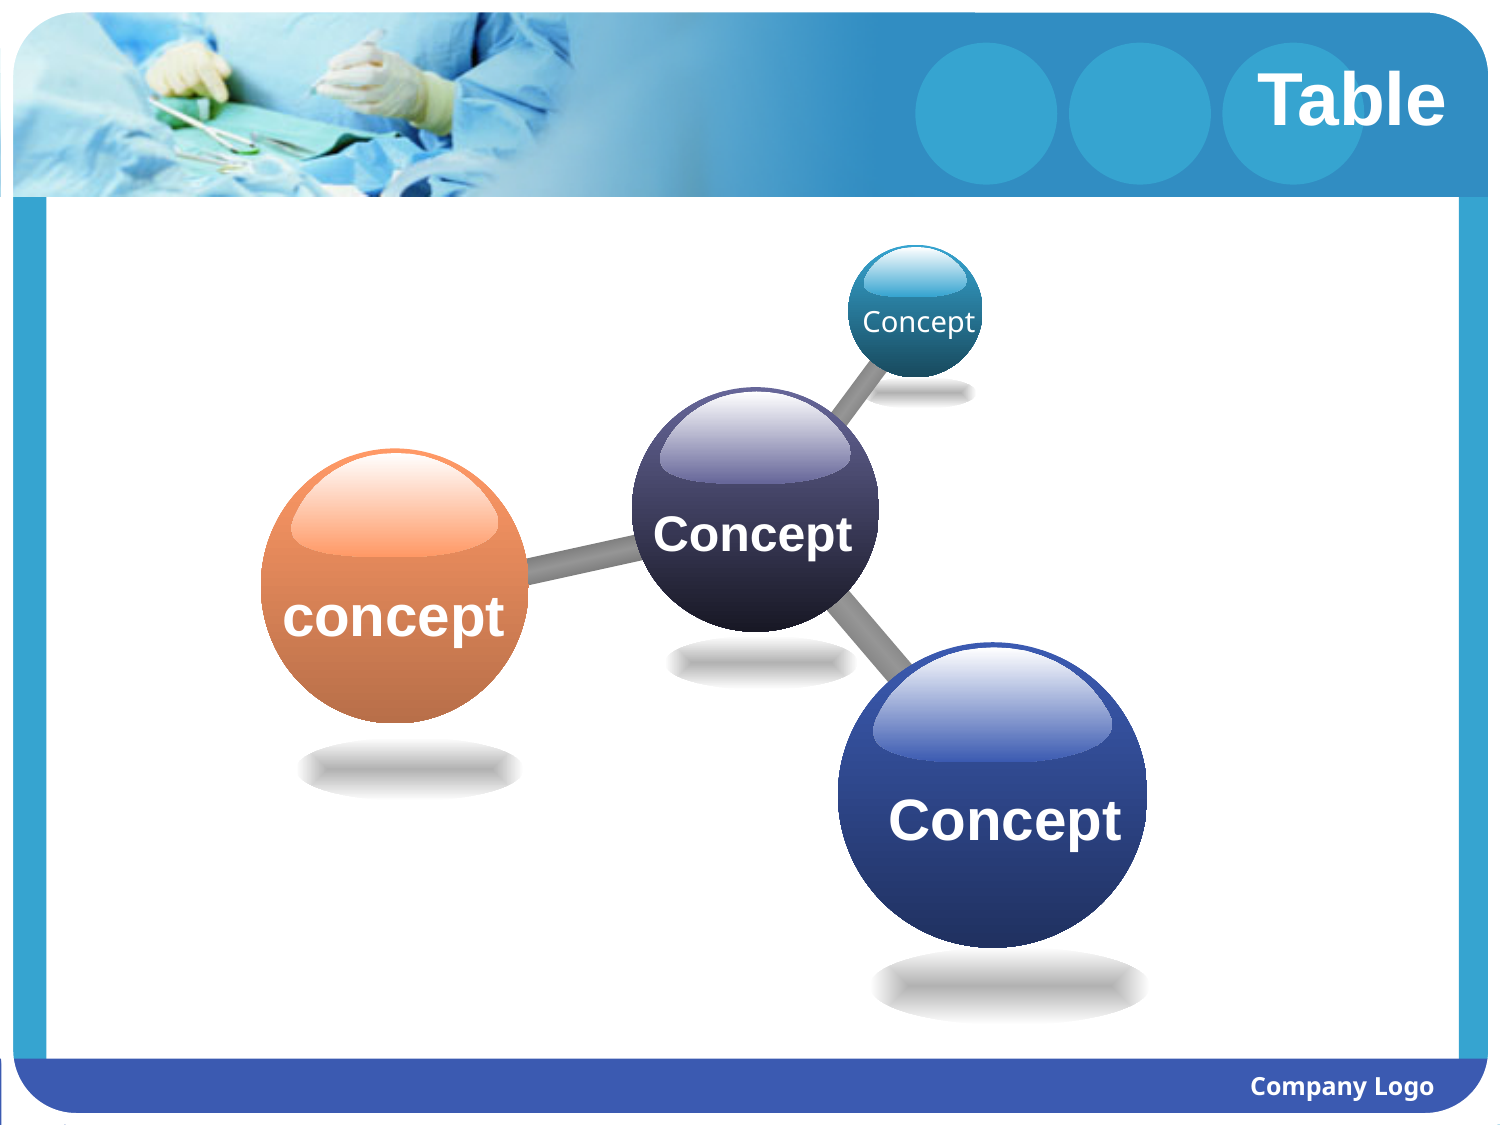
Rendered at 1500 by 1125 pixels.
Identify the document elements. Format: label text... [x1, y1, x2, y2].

footer Company Logo [1025, 1062, 1450, 1113]
title Table [162, 17, 1463, 173]
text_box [260, 244, 1151, 1026]
picture [14, 13, 1488, 197]
